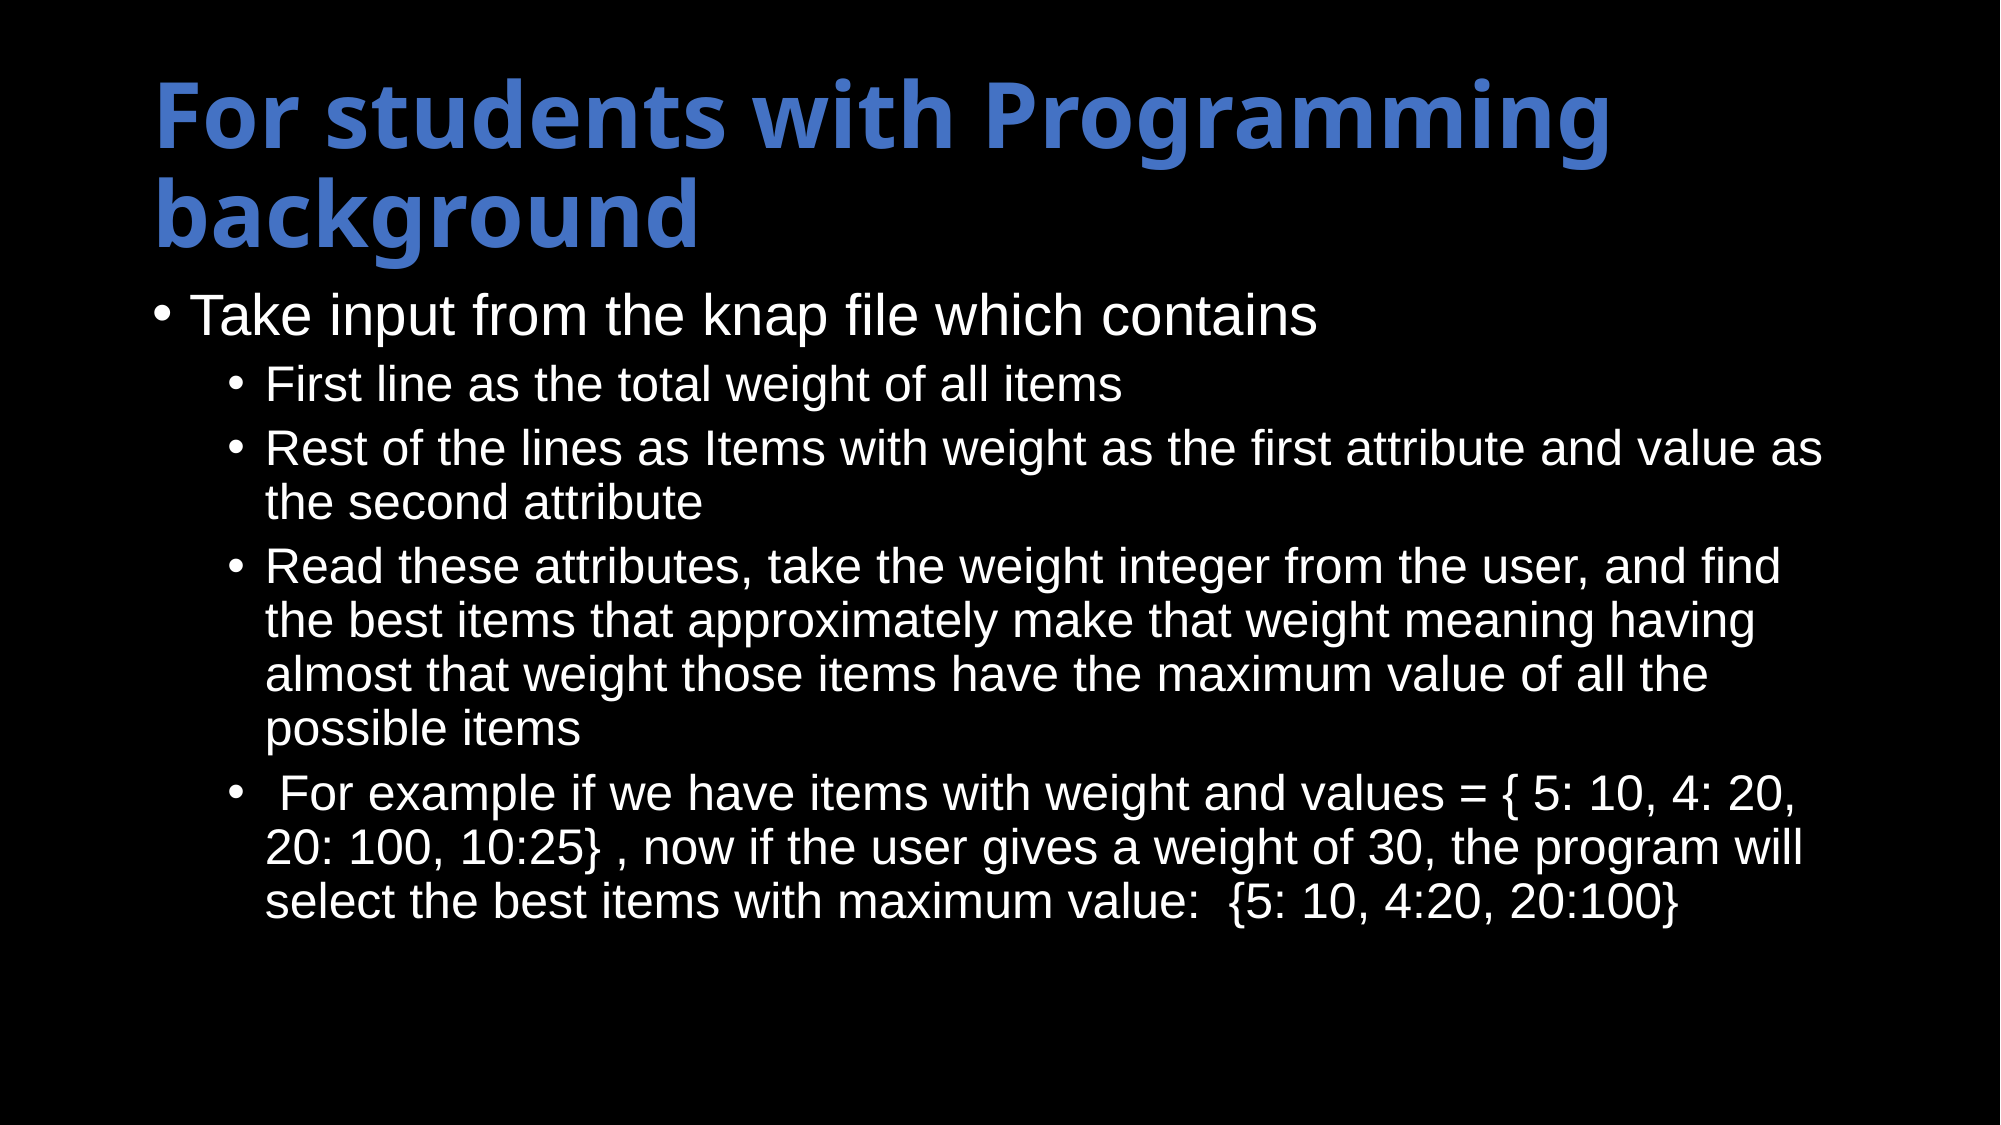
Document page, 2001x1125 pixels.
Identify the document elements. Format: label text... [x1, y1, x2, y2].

title For students with Programming background [137, 59, 1863, 277]
list Take input from the knap file which contains First line as the total weight of all items Rest of the lines as Items with weight as the first attribute and value as the second attribute Read these attributes, take the weight integer from the user, and find the best items that approximately make that weight meaning having almost that weight those items have the maximum value of all the possible items For example if we have items with weight and values = { 5: 10, 4: 20, 20: 100, 10:25} , now if the user gives a weight of 30, the program will select the best items with maximum value: {5: 10, 4:20, 20:100} [137, 277, 1863, 1037]
